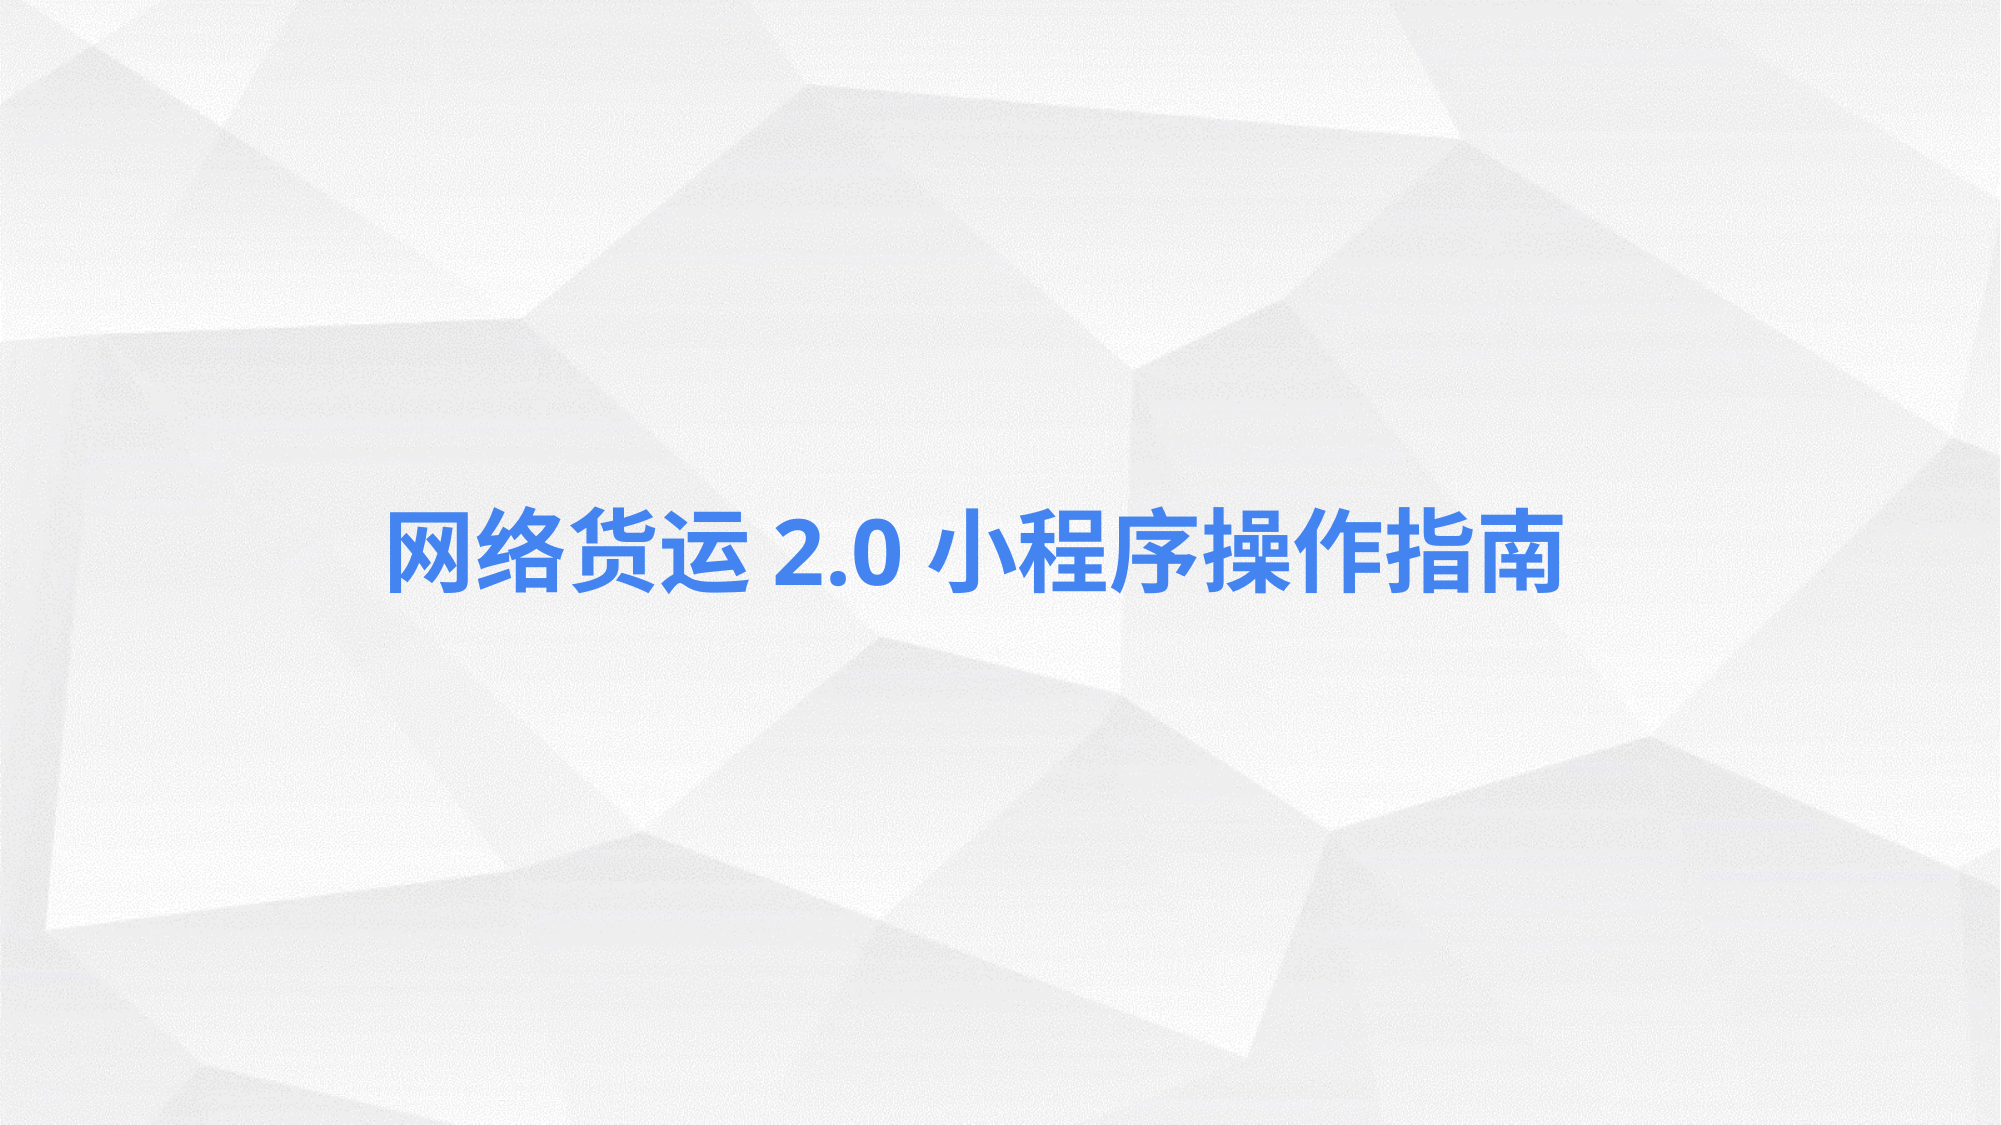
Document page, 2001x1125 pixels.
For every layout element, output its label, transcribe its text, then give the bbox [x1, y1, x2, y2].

picture [0, 0, 2001, 1125]
text_box 网络货运2.0小程序操作指南 [363, 483, 988, 575]
